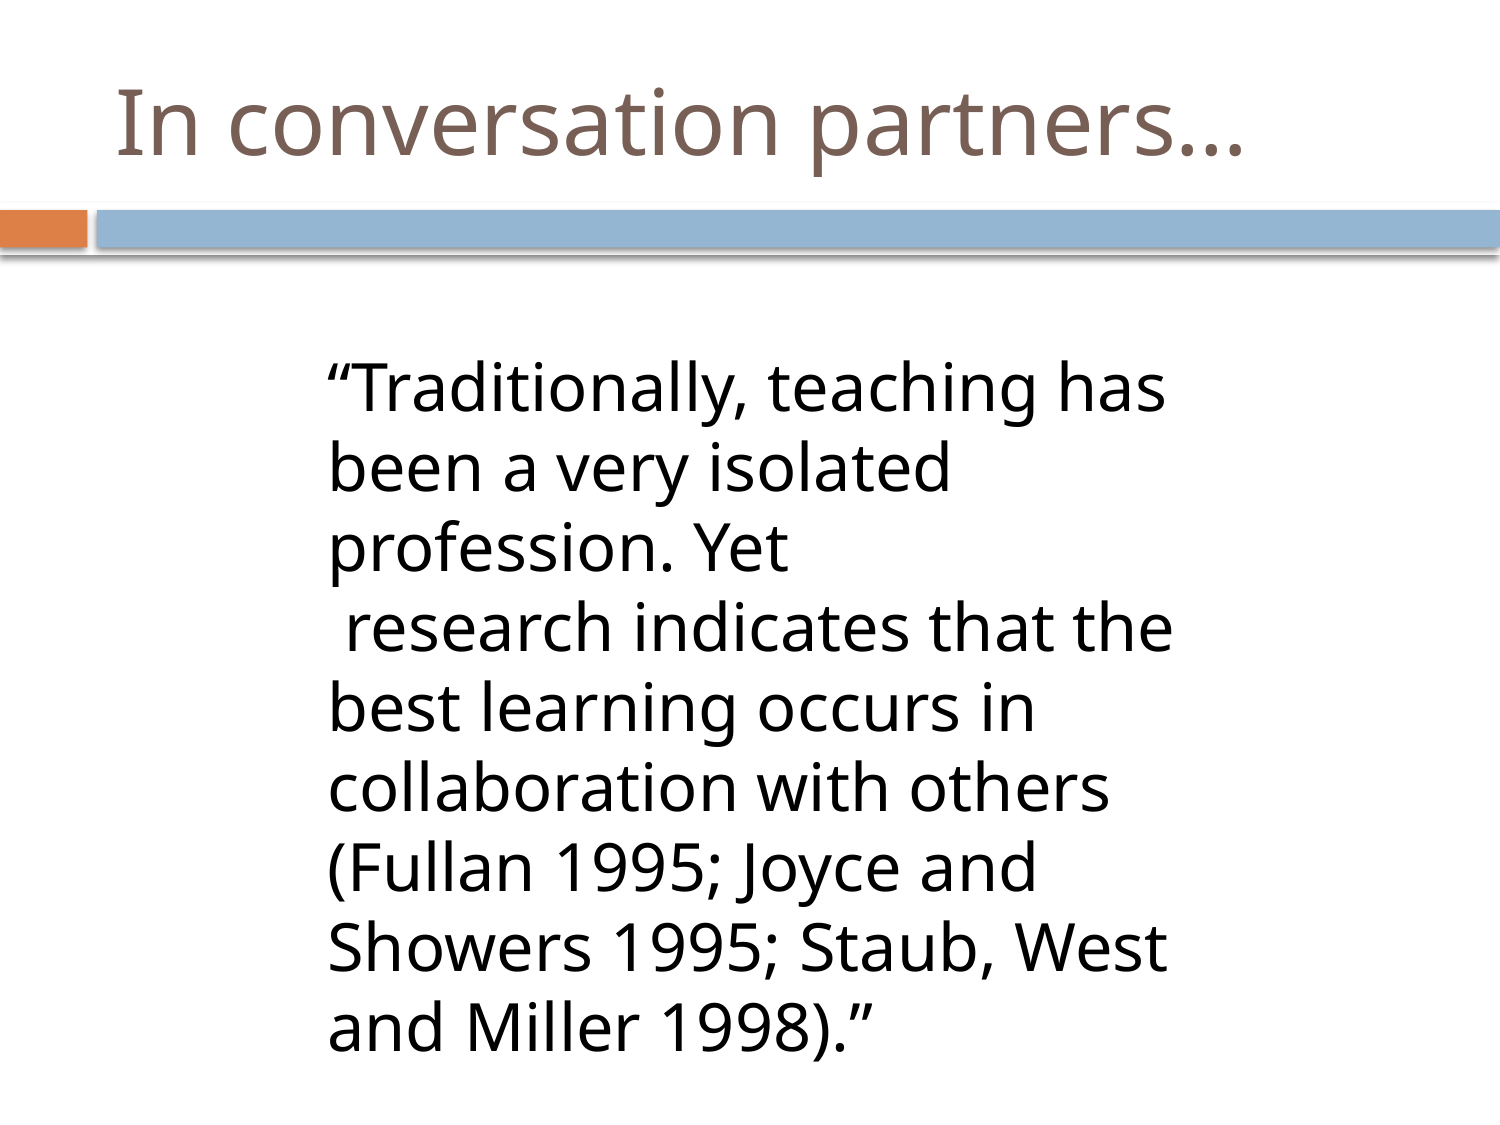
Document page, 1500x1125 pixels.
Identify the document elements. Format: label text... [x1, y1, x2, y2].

text_box “Traditionally, teaching has been a very isolated profession. Yet research indicates that the best learning occurs in collaboration with others (Fullan 1995; Joyce and Showers 1995; Staub, West and Miller 1998).” [312, 1000, 1225, 1072]
list [100, 324, 1438, 1000]
title In conversation partners… [100, 37, 1438, 200]
